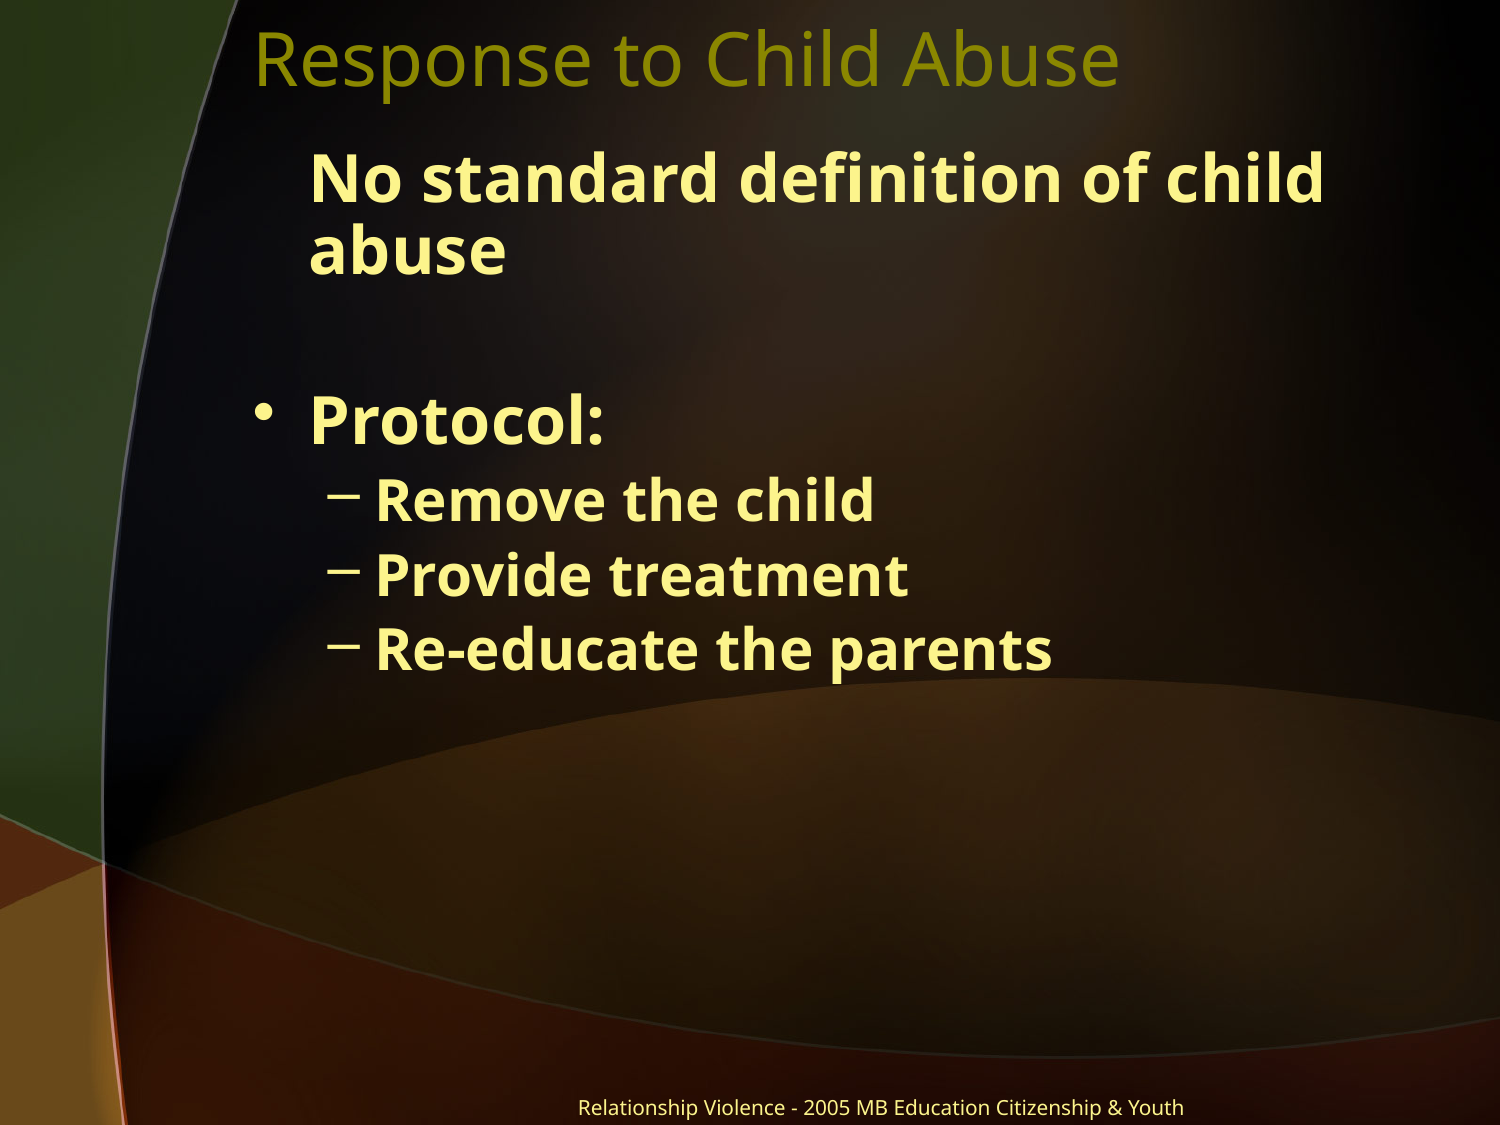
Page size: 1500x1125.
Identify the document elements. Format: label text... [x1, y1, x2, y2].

list No standard definition of child abuse Protocol: Remove the child Provide treatment Re-educate the parents [237, 137, 1500, 1063]
footer Relationship Violence - 2005 MB Education Citizenship & Youth [512, 1087, 1251, 1125]
picture [0, 0, 1500, 1125]
title Response to Child Abuse [237, 0, 1500, 113]
